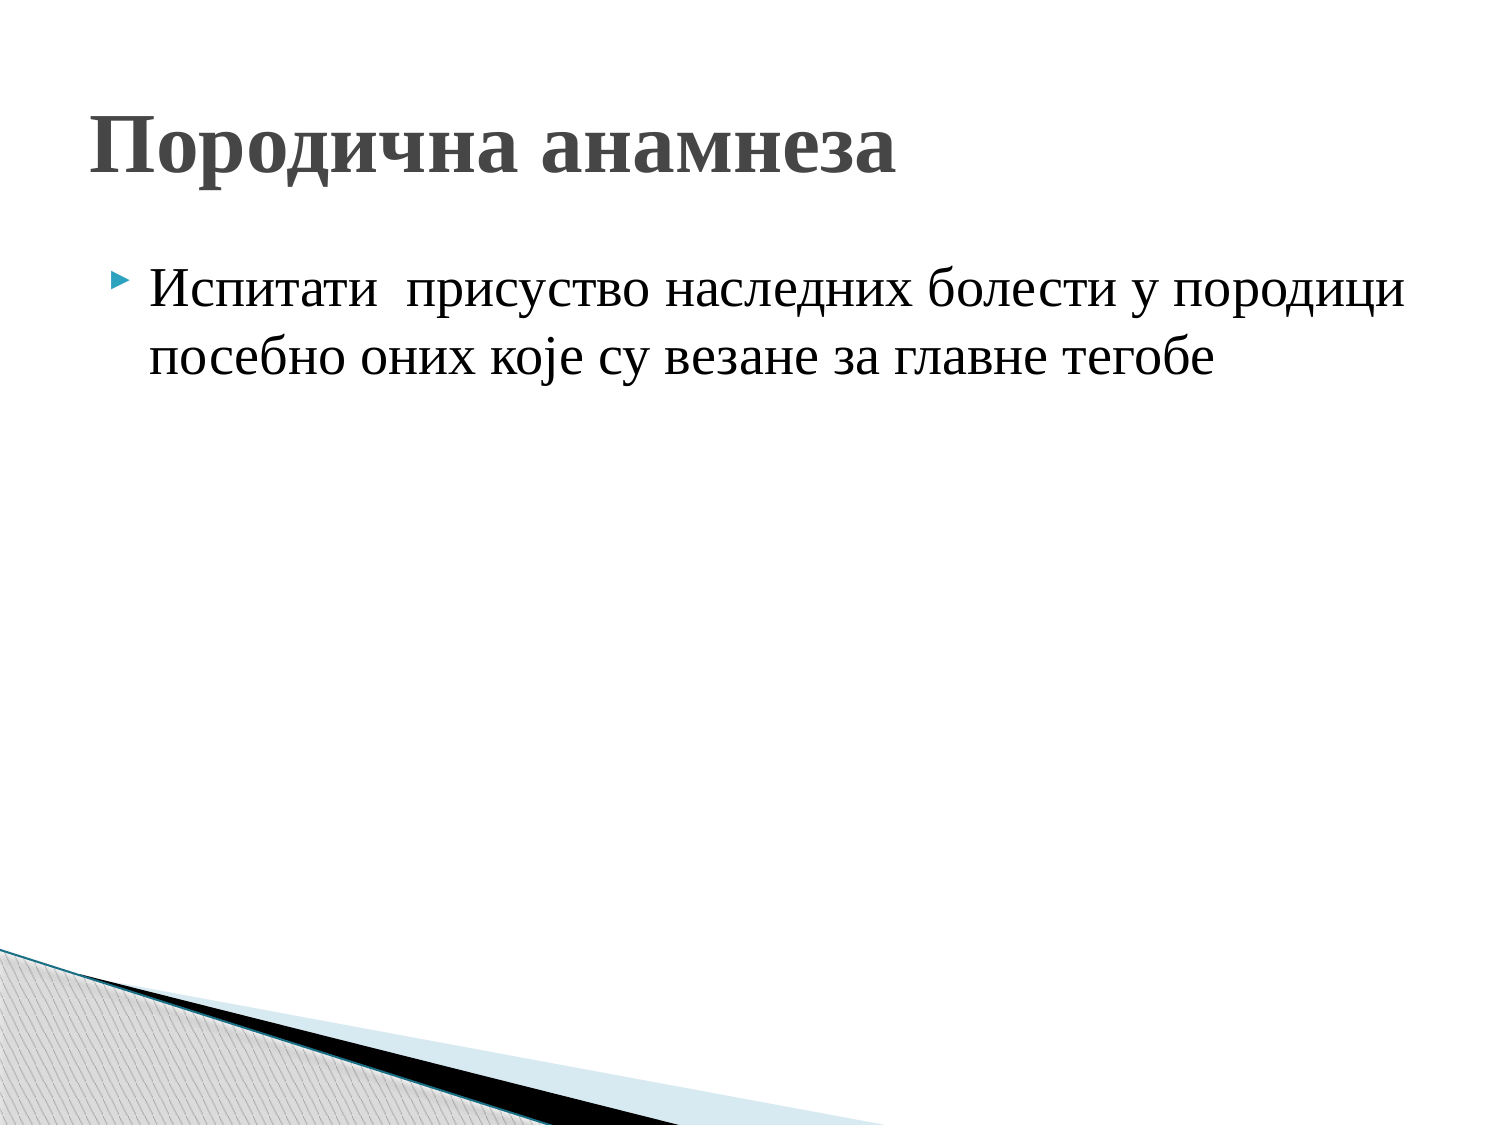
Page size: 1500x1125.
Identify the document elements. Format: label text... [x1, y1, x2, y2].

list Испитати присуство наследних болести у породици посебно оних које су везане за главне тегобе [74, 242, 1426, 986]
title Породична анамнеза [75, 45, 1425, 233]
